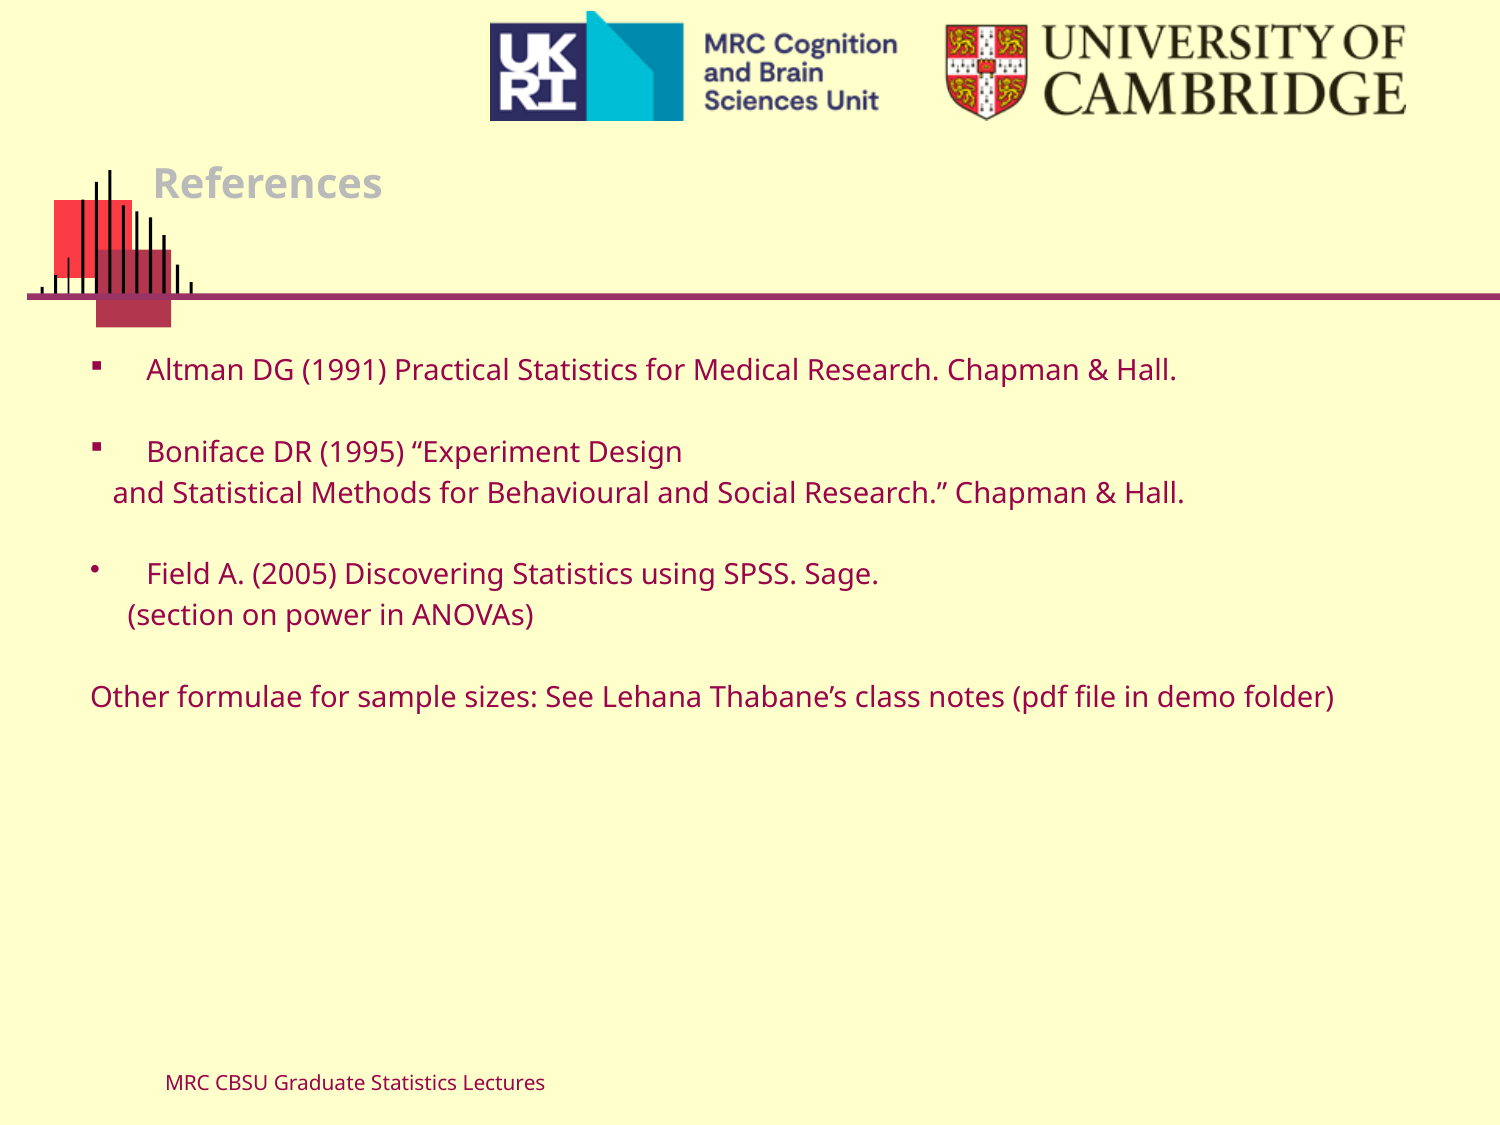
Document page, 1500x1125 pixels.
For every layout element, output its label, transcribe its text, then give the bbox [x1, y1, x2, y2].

picture [490, 11, 1406, 121]
footer MRC CBSU Graduate Statistics Lectures [149, 1062, 988, 1101]
list Altman DG (1991) Practical Statistics for Medical Research. Chapman & Hall. Boniface DR (1995) “Experiment Design and Statistical Methods for Behavioural and Social Research.” Chapman & Hall. Field A. (2005) Discovering Statistics using SPSS. Sage. (section on power in ANOVAs) Other formulae for sample sizes: See Lehana Thabane’s class notes (pdf file in demo folder) [75, 262, 1425, 1038]
title References [137, 137, 988, 233]
